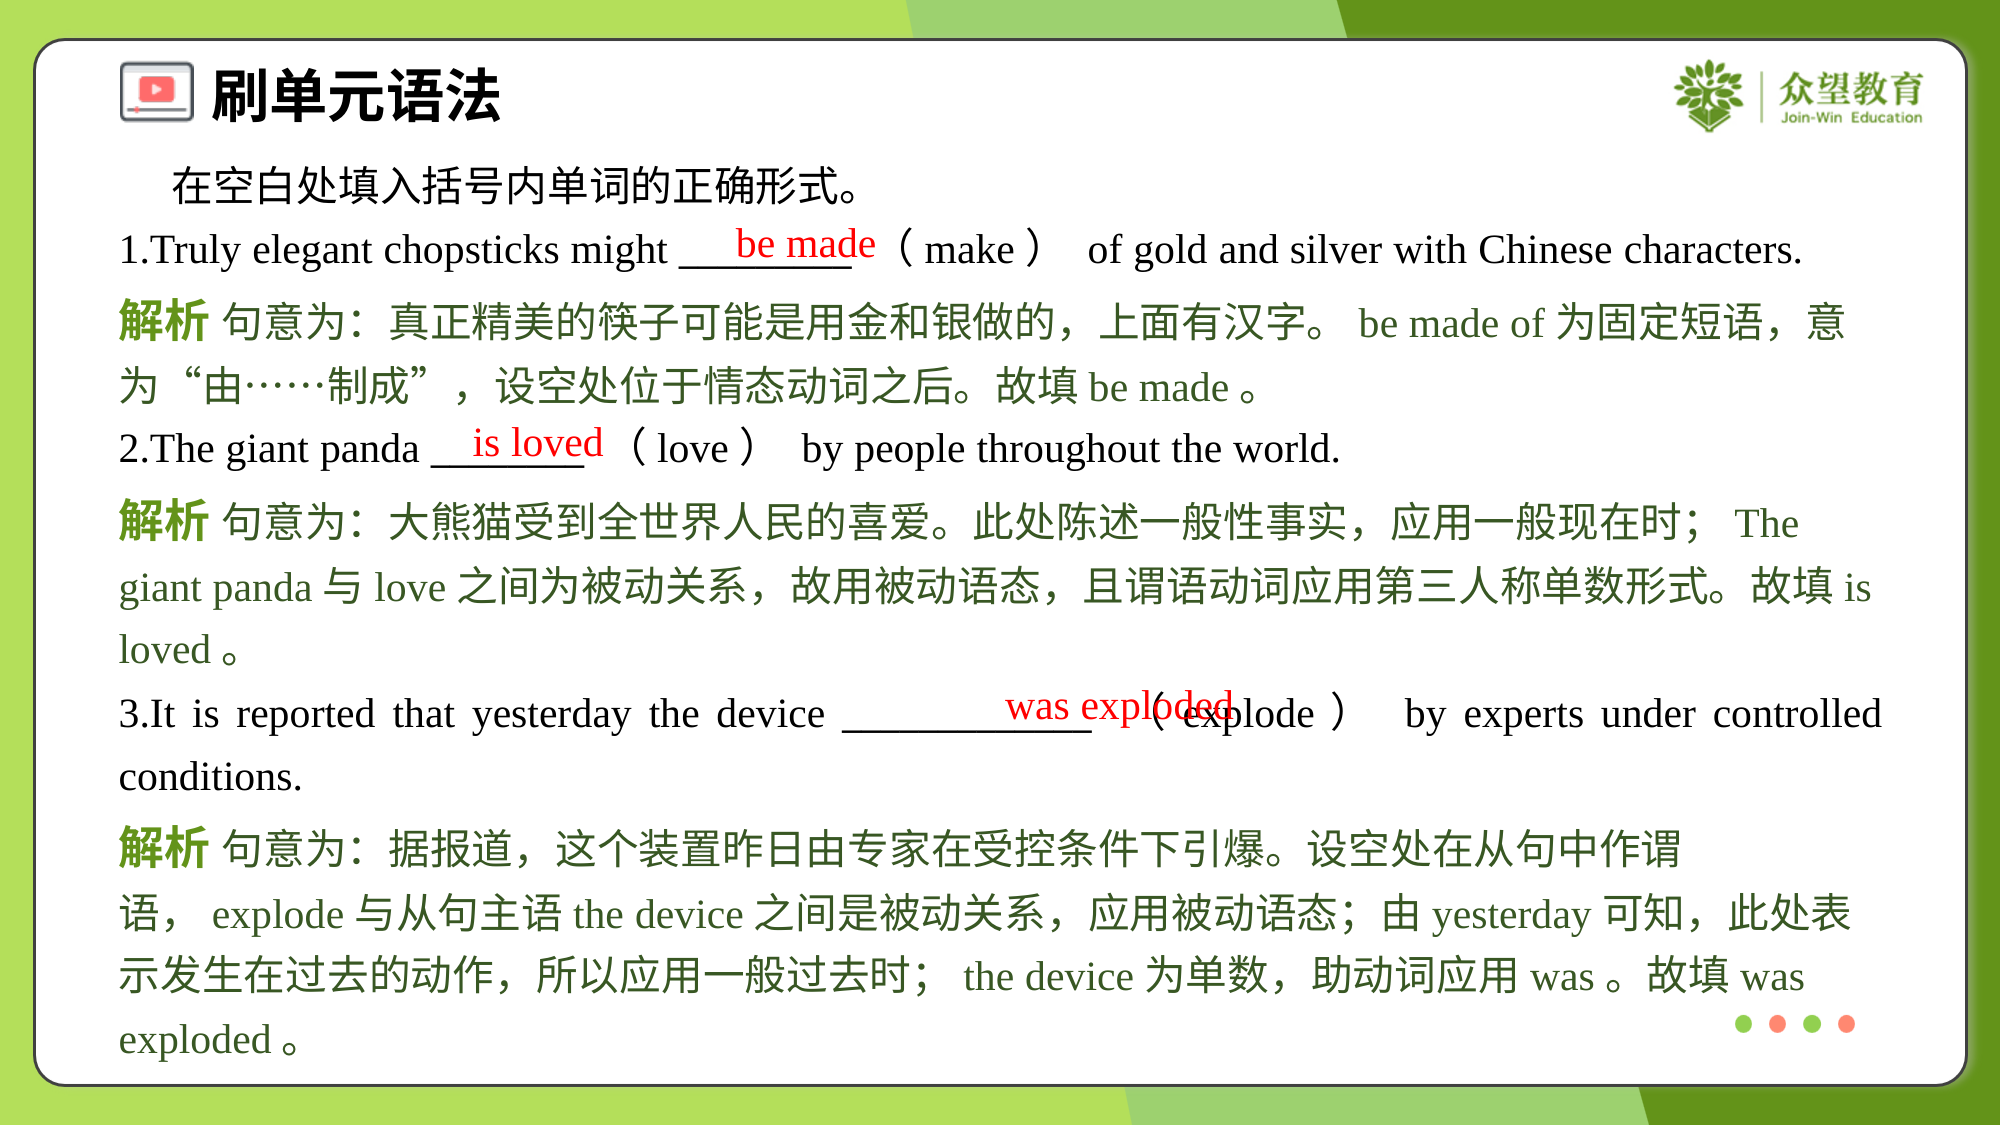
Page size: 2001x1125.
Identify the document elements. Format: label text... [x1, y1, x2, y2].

text_box 解析 句意为：真正精美的筷子可能是用金和银做的，上面有汉字。be made of为固定短语，意为“由……制成”，设空处位于情态动词之后。故填be made。 [118, 278, 1883, 404]
text_box was exploded [995, 665, 1244, 723]
text_box 2.The giant panda ________ （love） by people throughout the world. [118, 408, 1883, 466]
text_box 解析 句意为：据报道，这个装置昨日由专家在受控条件下引爆。设空处在从句中作谓语，explode与从句主语the device之间是被动关系，应用被动语态；由yesterday可知，此处表示发生在过去的动作，所以应用一般过去时；the device为单数，助动词应用was。故填was exploded。 [118, 805, 1883, 994]
picture [0, 0, 2000, 1125]
text_box 解析 句意为：大熊猫受到全世界人民的喜爱。此处陈述一般性事实，应用一般现在时；The giant panda与love之间为被动关系，故用被动语态，且谓语动词应用第三人称单数形式。故填is loved。 [118, 478, 1883, 668]
text_box 3.It is reported that yesterday the device _____________ （explode） by experts under controlled conditions. [118, 673, 1883, 794]
text_box 在空白处填入括号内单词的正确形式。 1.Truly elegant chopsticks might _________ （make） of gold and silver with Chinese characters. [118, 146, 1883, 267]
text_box is loved [463, 402, 614, 460]
text_box be made [726, 203, 886, 261]
